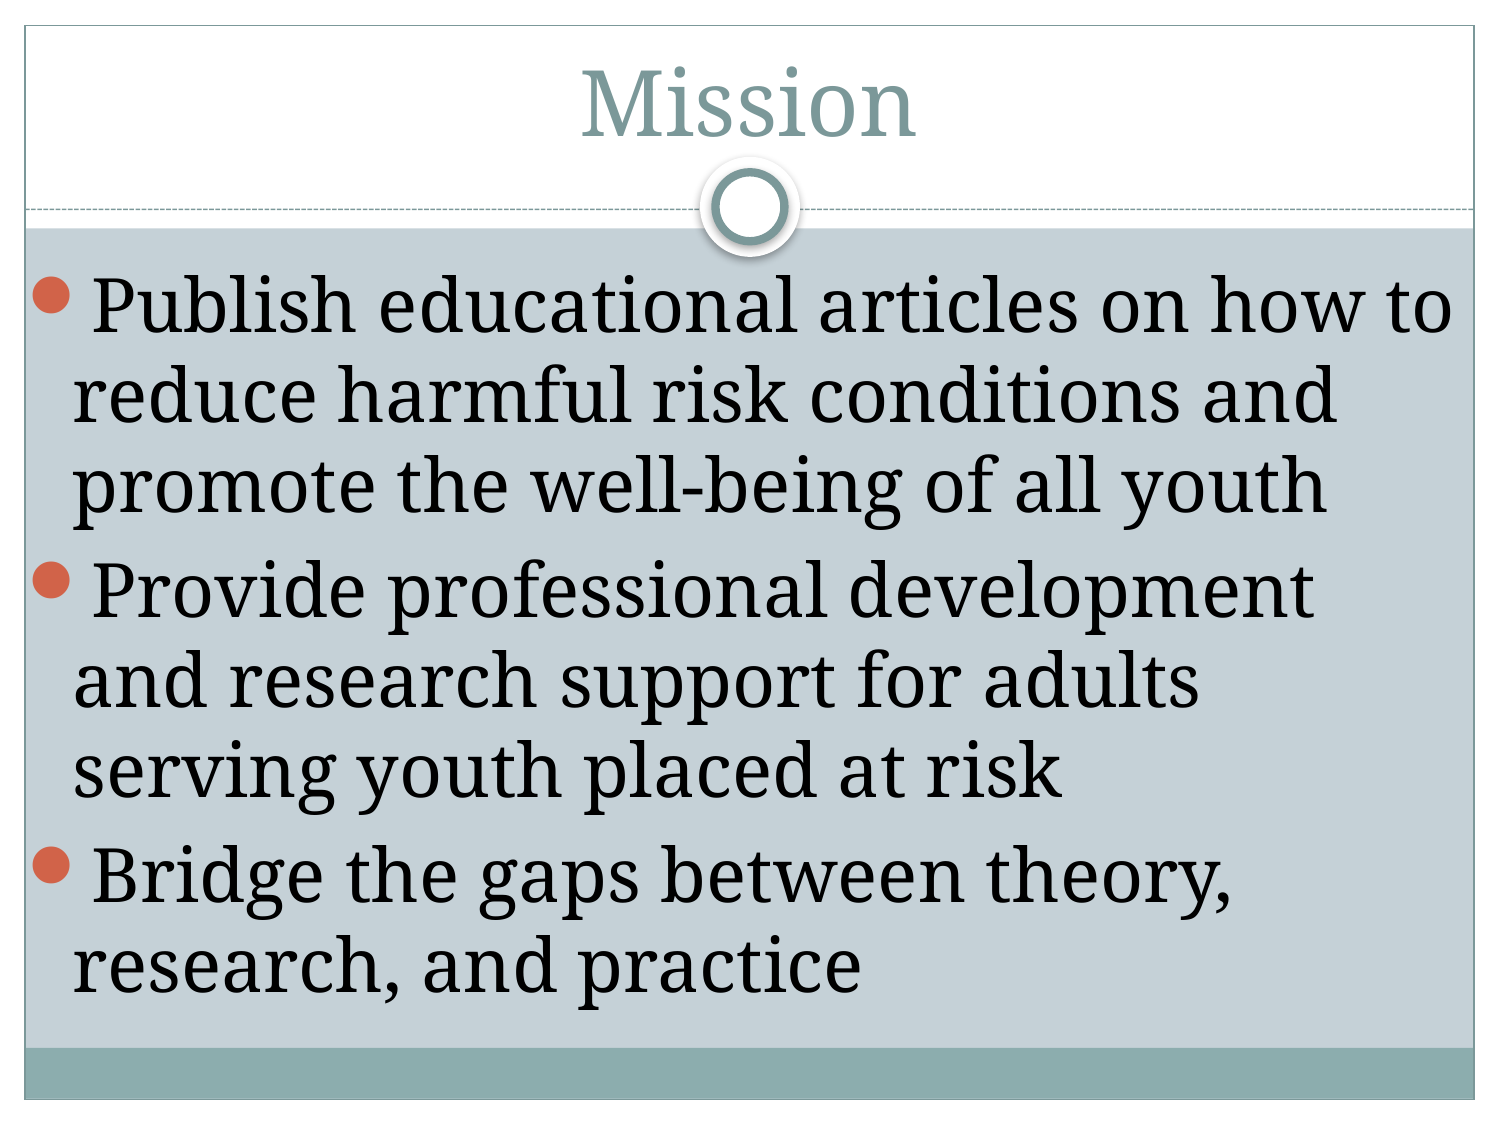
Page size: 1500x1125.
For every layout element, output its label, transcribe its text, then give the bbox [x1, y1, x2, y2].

title Mission [49, 37, 1450, 162]
list Publish educational articles on how to reduce harmful risk conditions and promote the well-being of all youth Provide professional development and research support for adults serving youth placed at risk Bridge the gaps between theory, research, and practice [12, 250, 1475, 1025]
